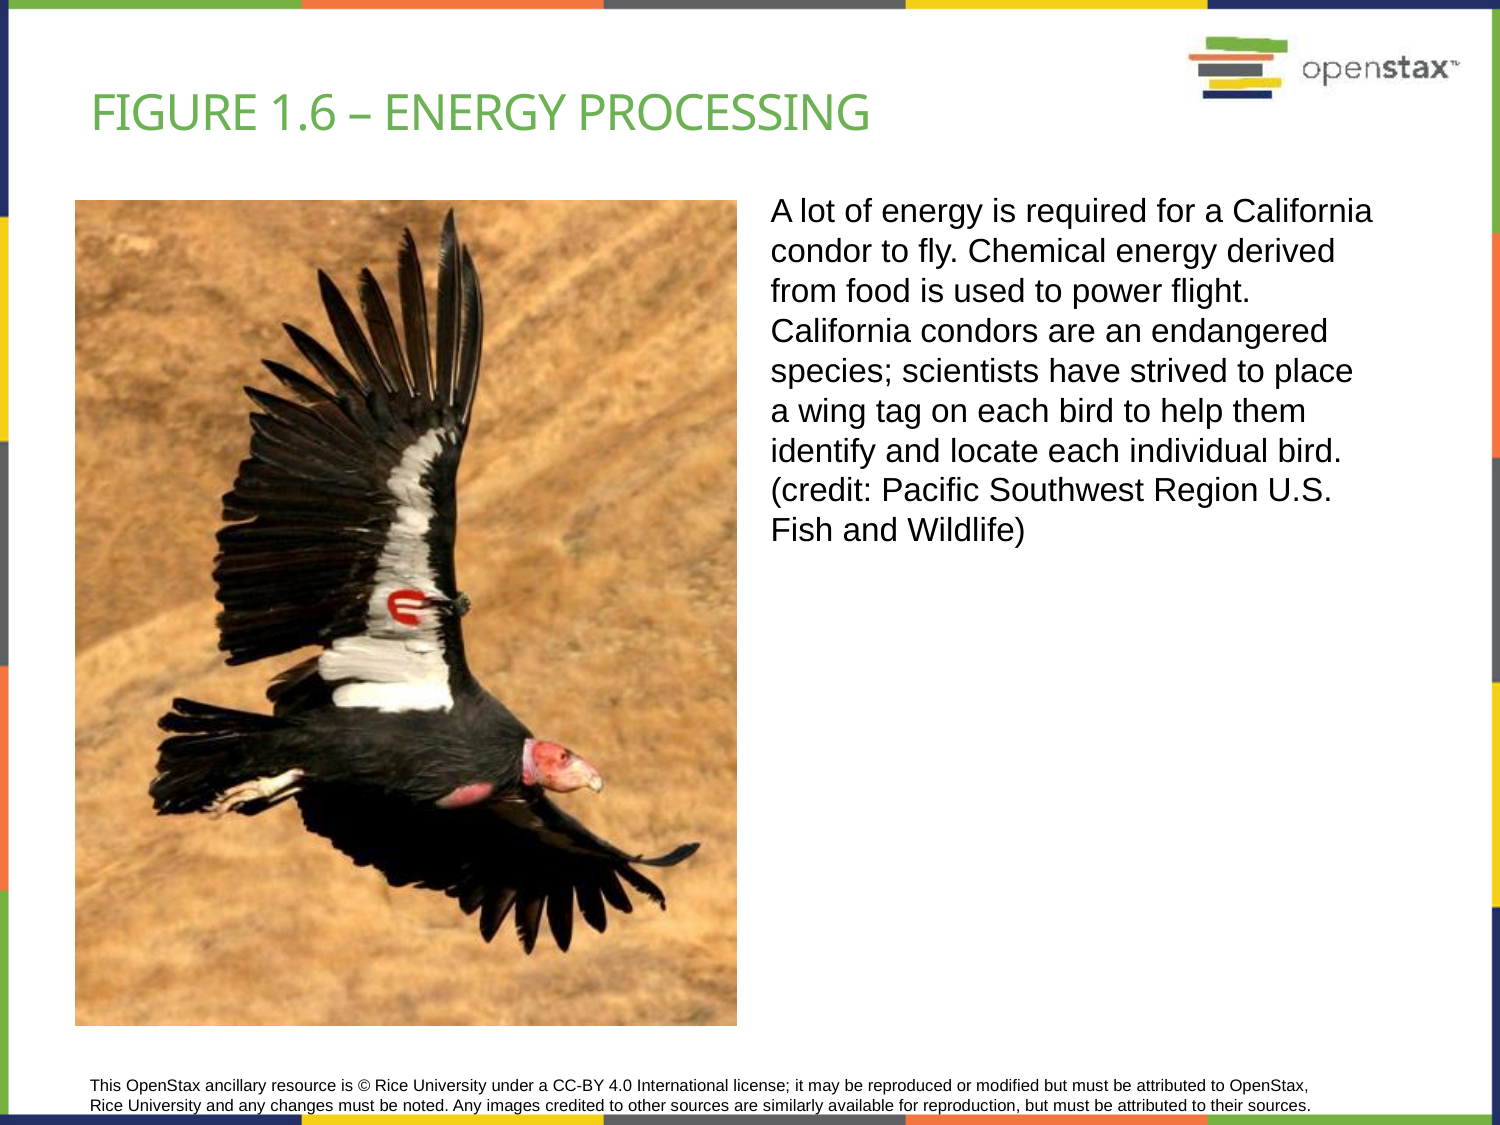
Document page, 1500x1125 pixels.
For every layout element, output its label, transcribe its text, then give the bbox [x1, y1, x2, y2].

picture [0, 0, 1500, 1125]
title Figure 1.6 – energy processing [75, 39, 1398, 148]
text_box This OpenStax ancillary resource is © Rice University under a CC-BY 4.0 International license; it may be reproduced or modified but must be attributed to OpenStax, Rice University and any changes must be noted. Any images credited to other sources are similarly available for reproduction, but must be attributed to their sources. [75, 1067, 1336, 1114]
list A lot of energy is required for a California condor to fly. Chemical energy derived from food is used to power flight. California condors are an endangered species; scientists have strived to place a wing tag on each bird to help them identify and locate each individual bird. (credit: Pacific Southwest Region U.S. Fish and Wildlife) [755, 181, 1398, 1045]
